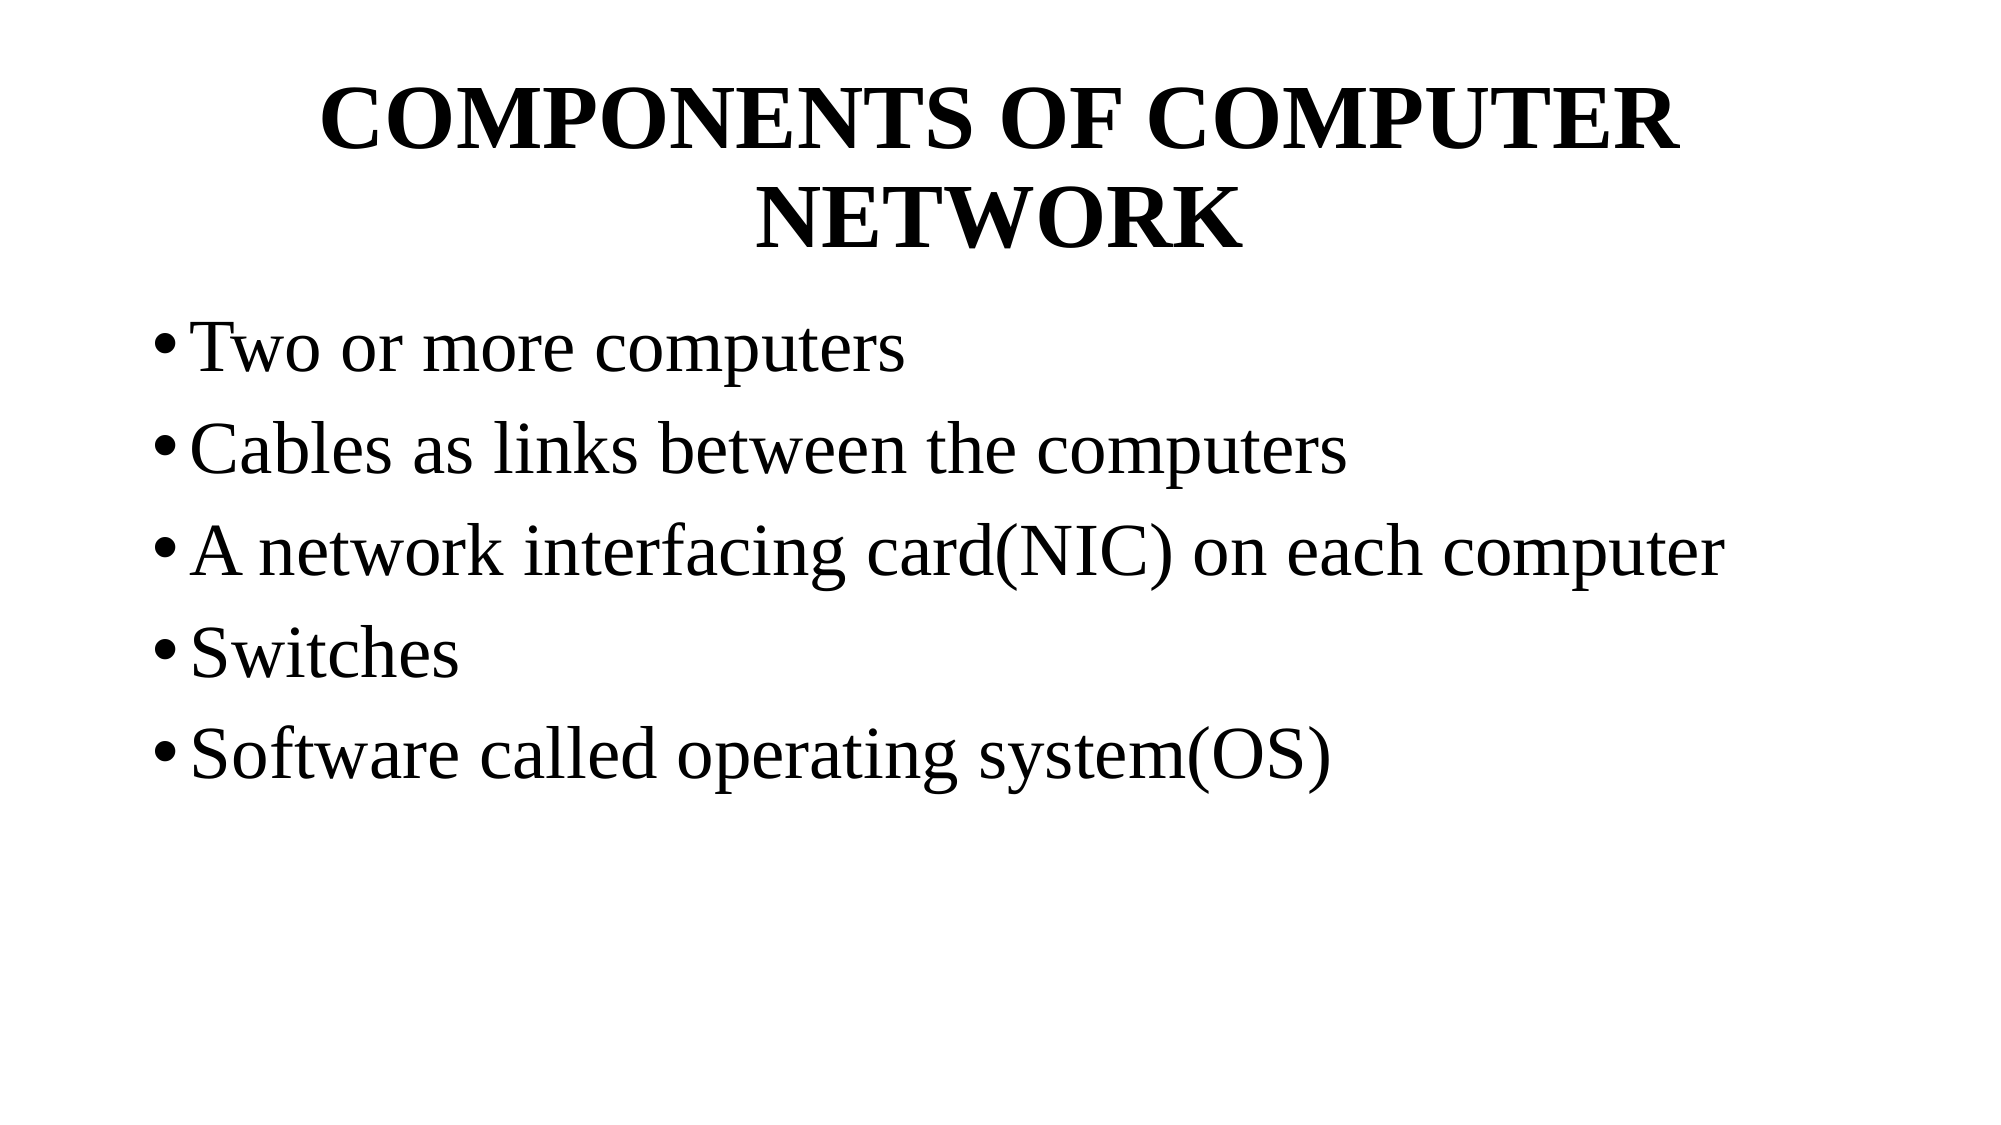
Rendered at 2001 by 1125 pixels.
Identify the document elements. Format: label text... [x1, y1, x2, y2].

title COMPONENTS OF COMPUTER NETWORK [137, 59, 1863, 278]
list Two or more computers Cables as links between the computers A network interfacing card(NIC) on each computer Switches Software called operating system(OS) [137, 299, 1863, 1014]
